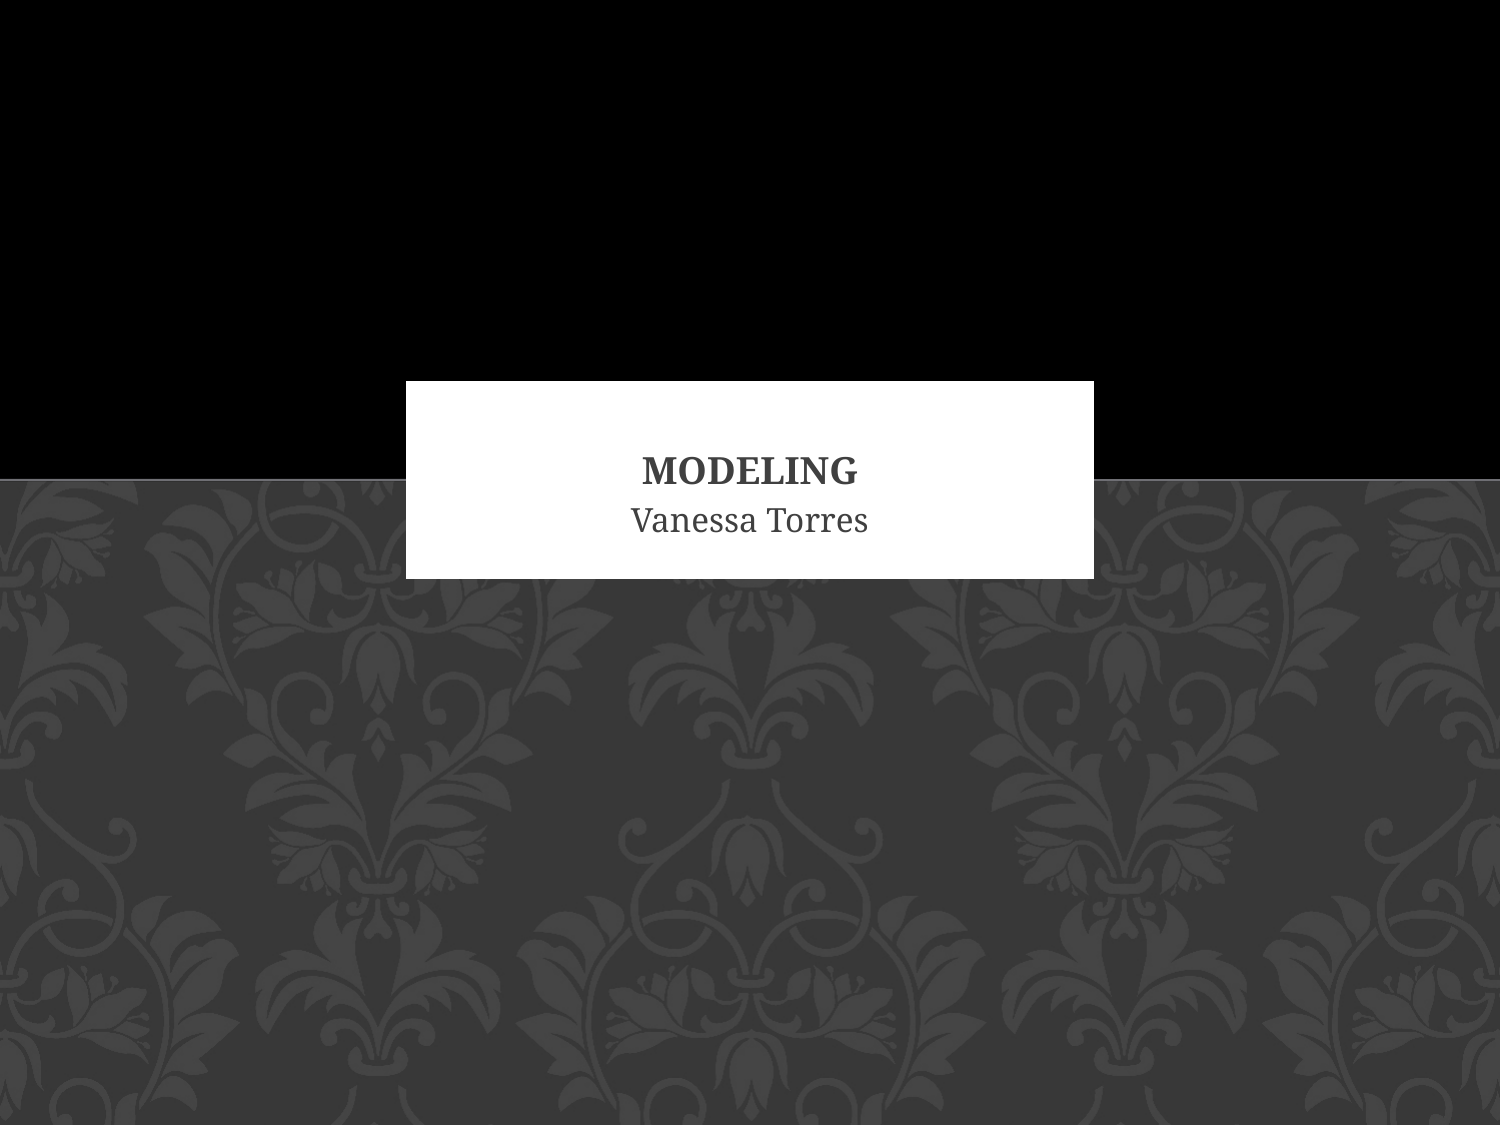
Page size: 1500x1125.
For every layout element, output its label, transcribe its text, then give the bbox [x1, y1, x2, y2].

title Modeling [415, 387, 1085, 498]
subtitle Vanessa Torres [420, 499, 1080, 570]
